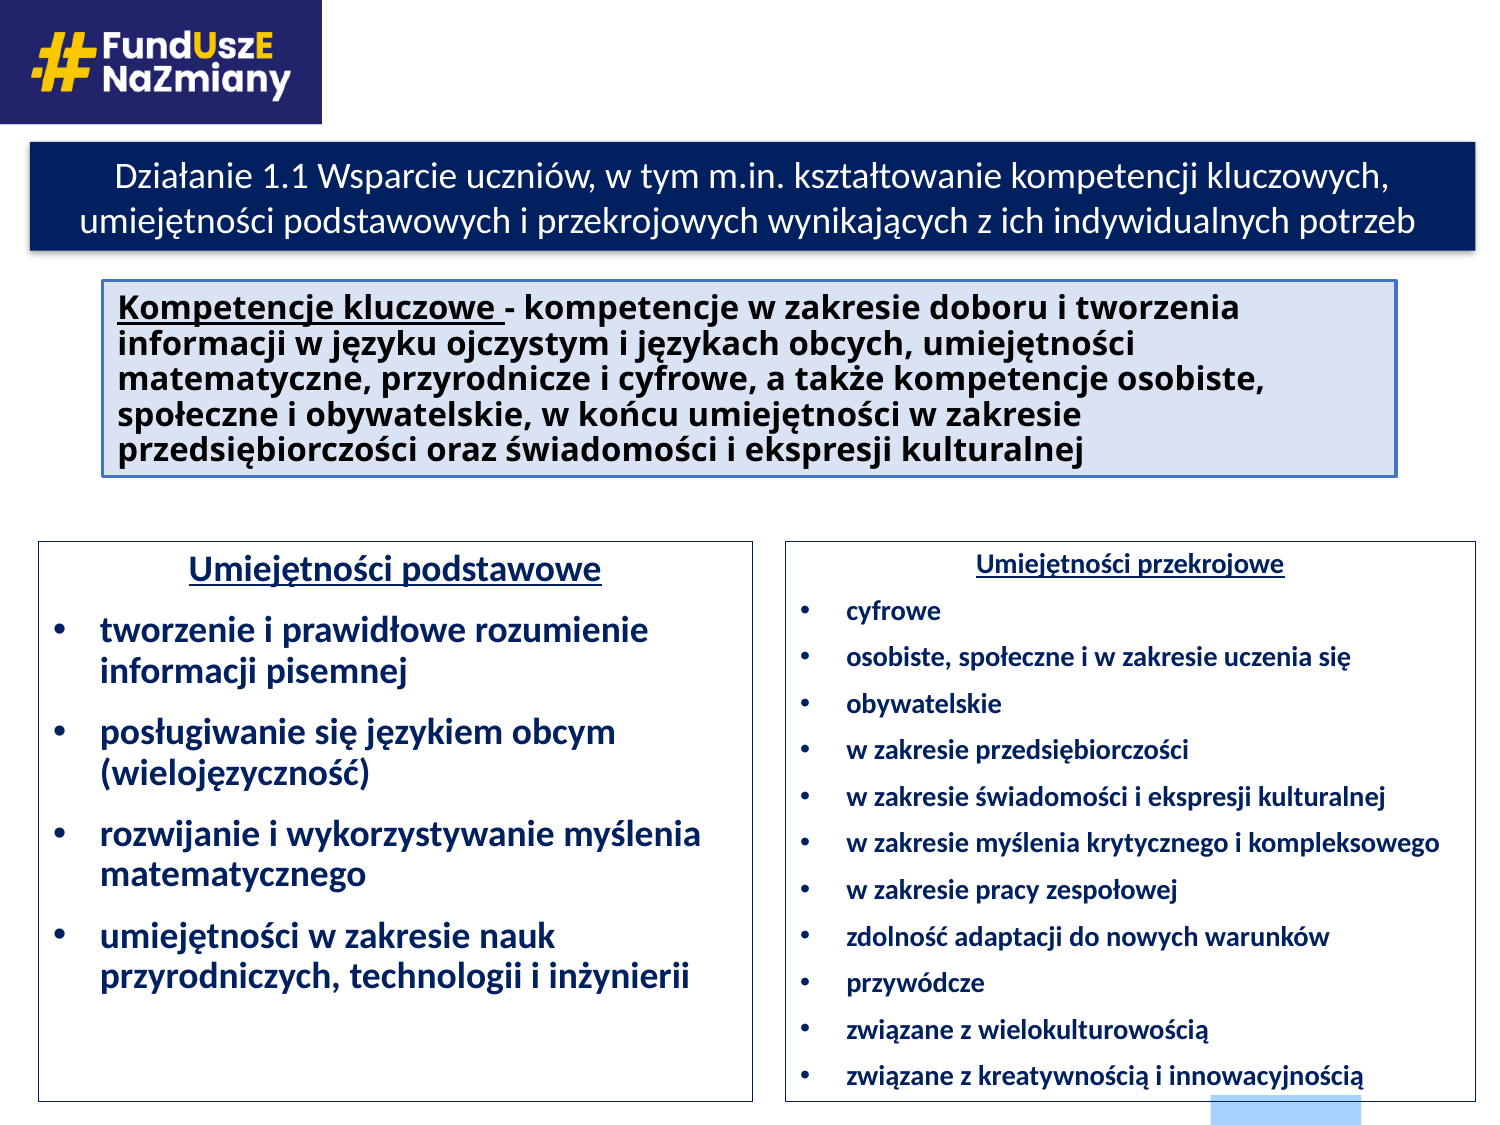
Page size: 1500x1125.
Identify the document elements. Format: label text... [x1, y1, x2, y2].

text_box Umiejętności przekrojowe cyfrowe osobiste, społeczne i w zakresie uczenia się obywatelskie w zakresie przedsiębiorczości w zakresie świadomości i ekspresji kulturalnej w zakresie myślenia krytycznego i kompleksowego w zakresie pracy zespołowej zdolność adaptacji do nowych warunków przywódcze związane z wielokulturowością związane z kreatywnością i innowacyjnością [785, 541, 1476, 1102]
picture [0, 0, 1500, 1125]
text_box Działanie 1.1 Wsparcie uczniów, w tym m.in. kształtowanie kompetencji kluczowych, umiejętności podstawowych i przekrojowych wynikających z ich indywidualnych potrzeb [29, 141, 1476, 251]
title Kompetencje kluczowe - kompetencje w zakresie doboru i tworzenia informacji w języku ojczystym i językach obcych, umiejętności matematyczne, przyrodnicze i cyfrowe, a także kompetencje osobiste, społeczne i obywatelskie, w końcu umiejętności w zakresie przedsiębiorczości oraz świadomości i ekspresji kulturalnej [102, 280, 1397, 477]
text_box Umiejętności podstawowe tworzenie i prawidłowe rozumienie informacji pisemnej posługiwanie się językiem obcym (wielojęzyczność) rozwijanie i wykorzystywanie myślenia matematycznego umiejętności w zakresie nauk przyrodniczych, technologii i inżynierii [38, 541, 753, 1102]
